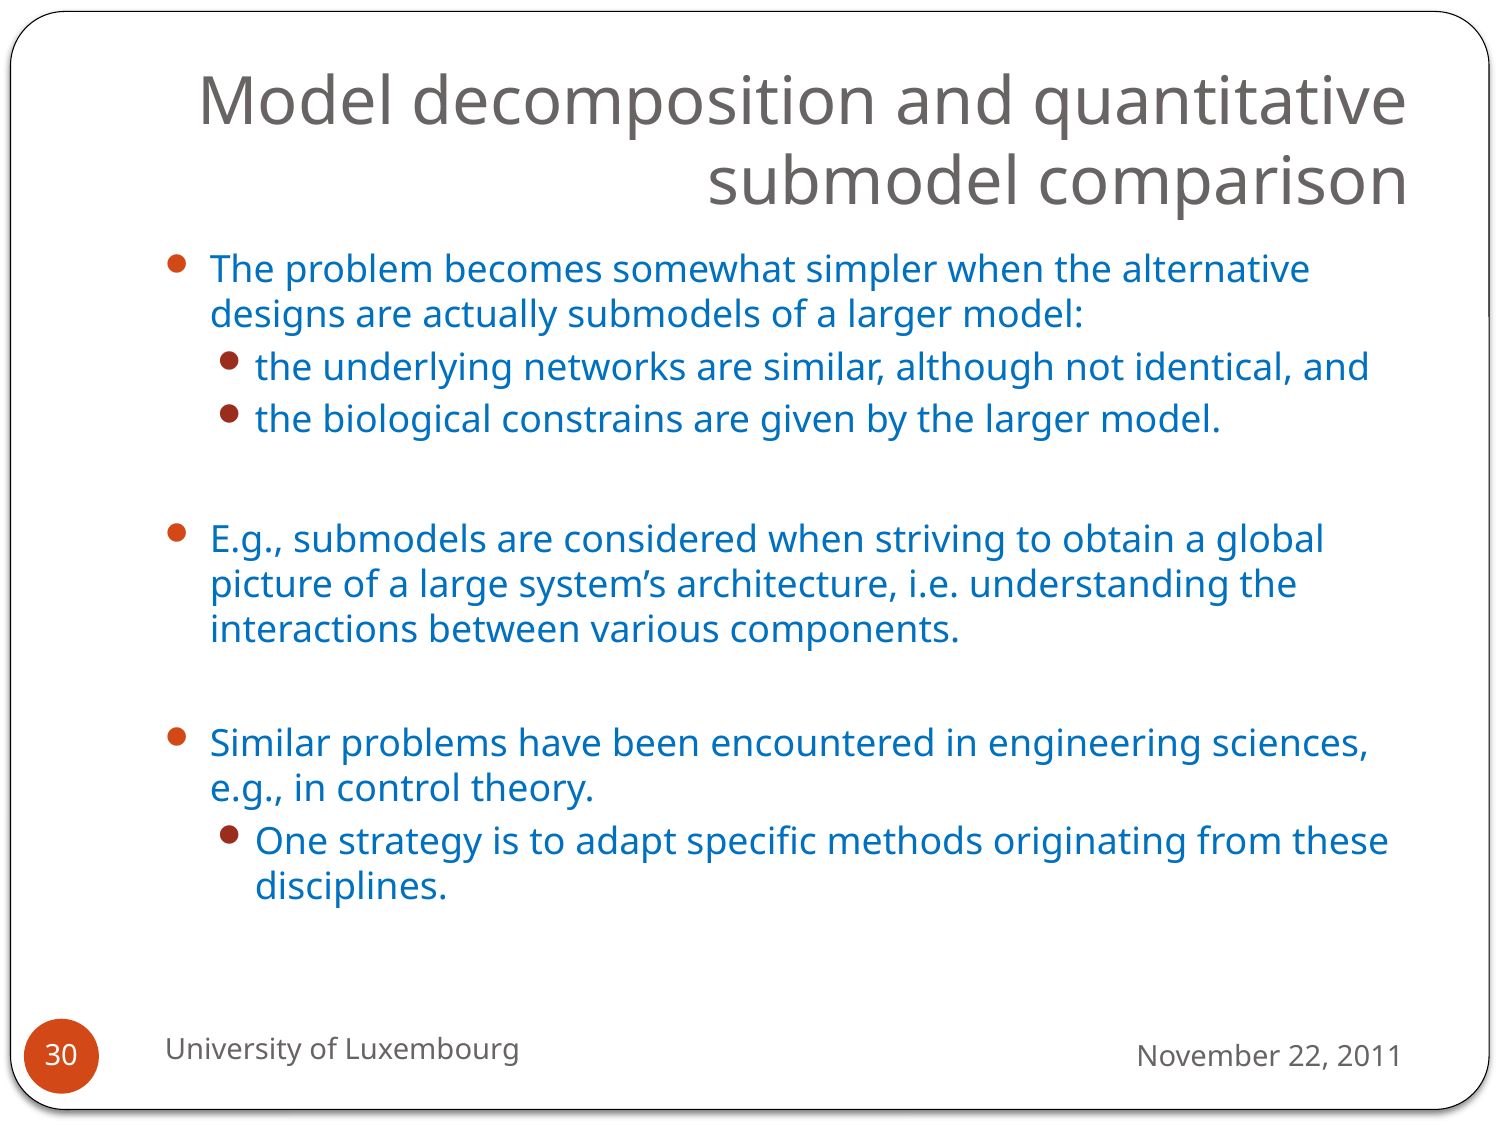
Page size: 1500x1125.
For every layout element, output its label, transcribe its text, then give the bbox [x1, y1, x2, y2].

footer University of Luxembourg [150, 1012, 800, 1088]
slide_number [1012, 1015, 1419, 1094]
slide_number 30 [23, 1018, 99, 1094]
title Model decomposition and quantitative submodel comparison [150, 45, 1425, 233]
list The problem becomes somewhat simpler when the alternative designs are actually submodels of a larger model: the underlying networks are similar, although not identical, and the biological constrains are given by the larger model. E.g., submodels are considered when striving to obtain a global picture of a large system’s architecture, i.e. understanding the interactions between various components. Similar problems have been encountered in engineering sciences, e.g., in control theory. One strategy is to adapt specific methods originating from these disciplines. [150, 237, 1425, 988]
